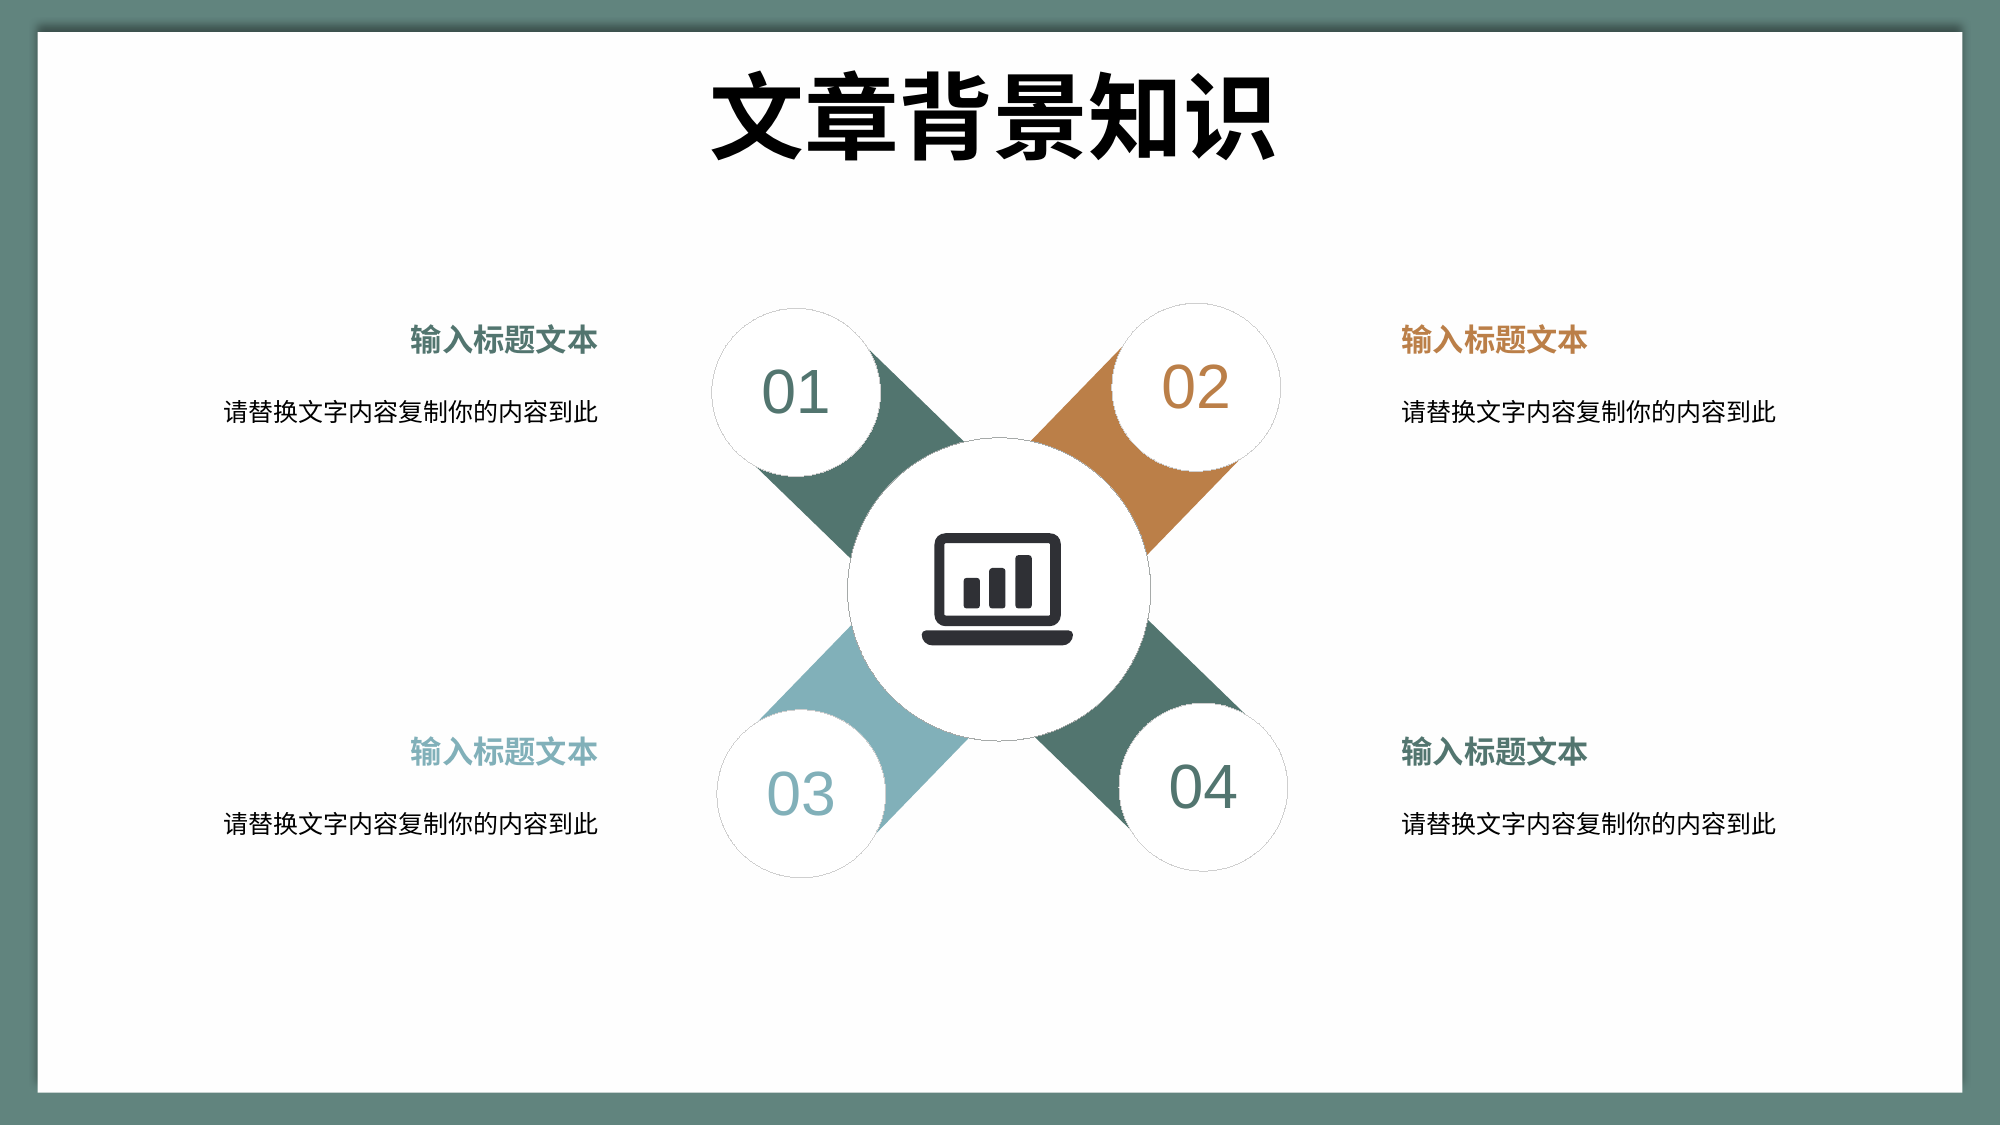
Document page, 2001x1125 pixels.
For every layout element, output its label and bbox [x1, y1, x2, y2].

text_box [711, 303, 1288, 878]
text_box [1401, 289, 1783, 1004]
text_box [217, 289, 599, 1004]
